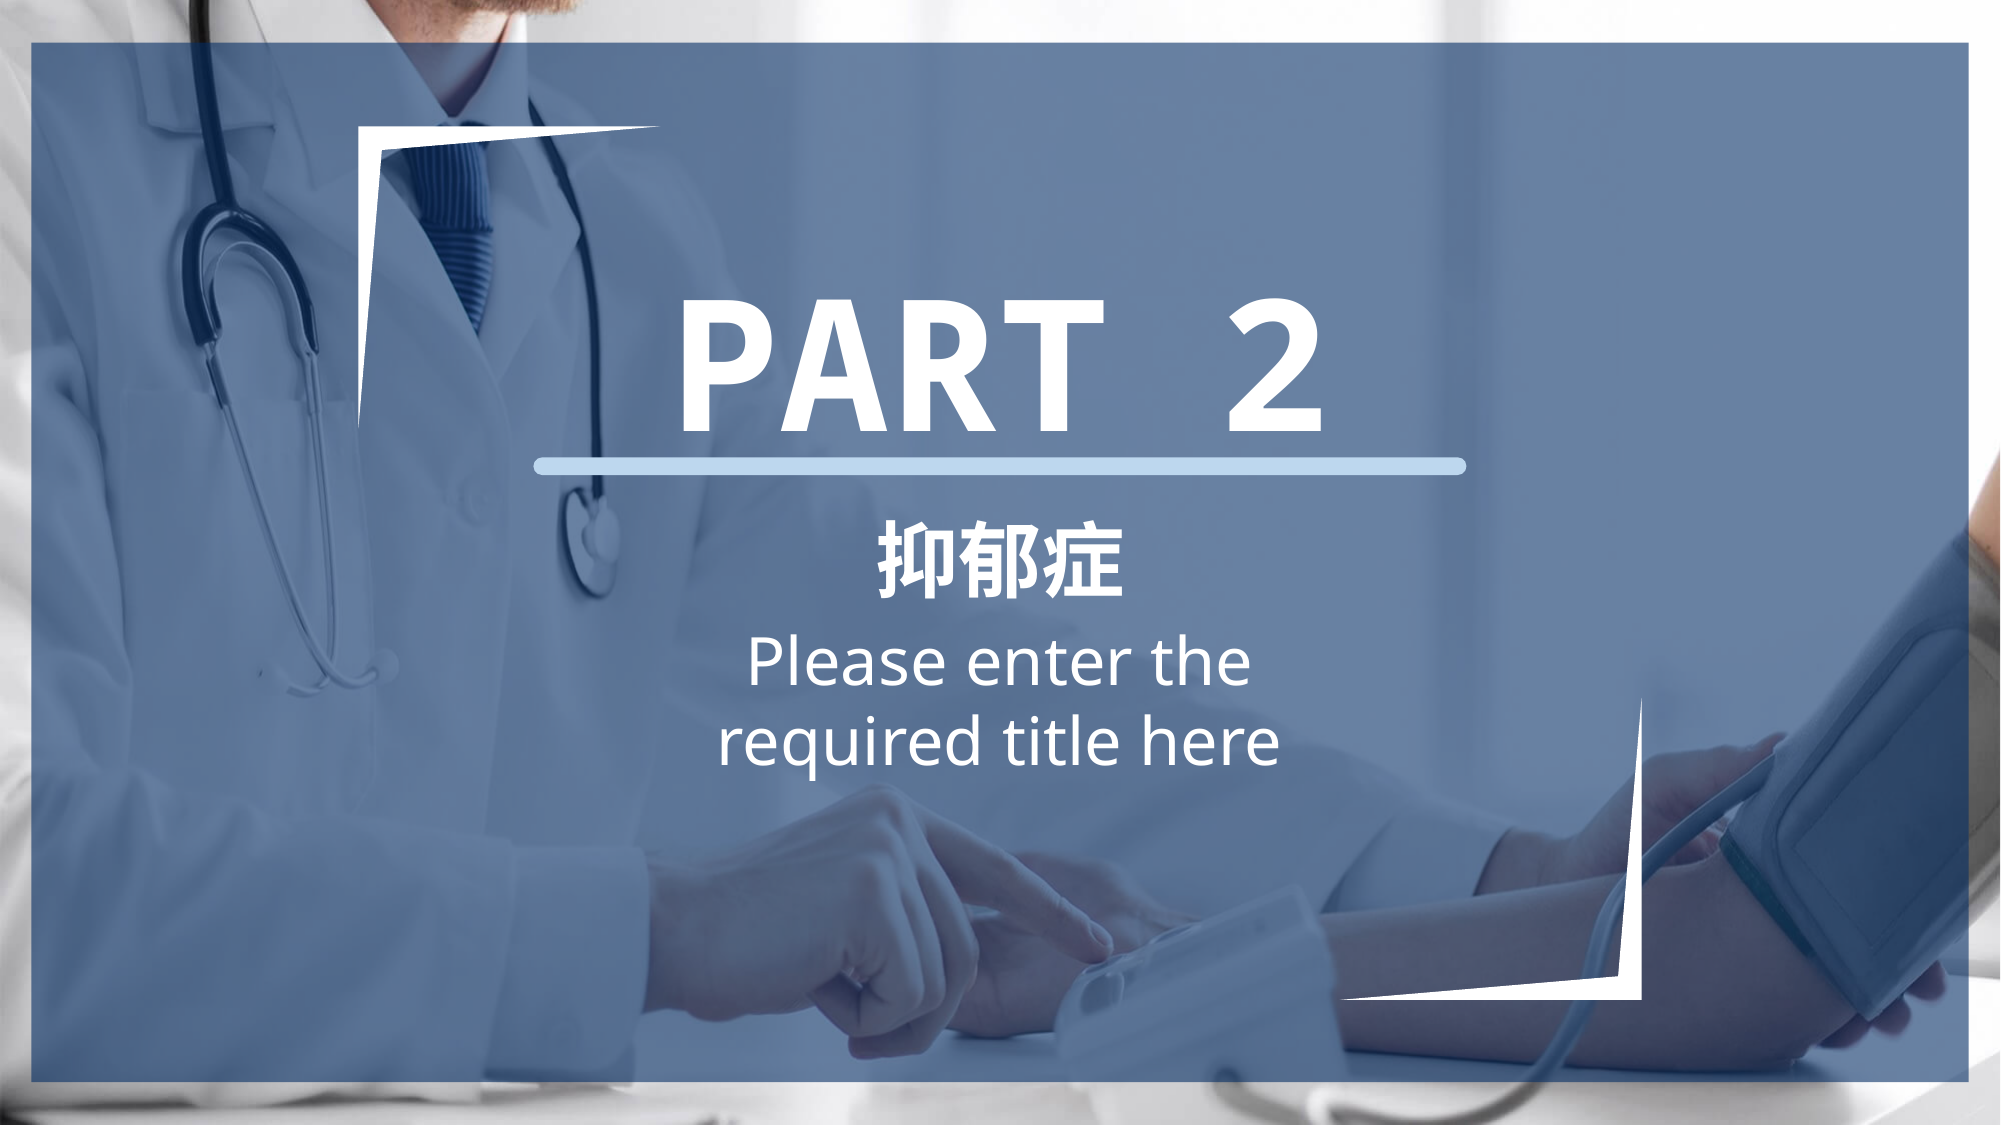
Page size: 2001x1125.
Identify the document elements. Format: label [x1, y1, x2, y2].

text_box [358, 126, 1642, 1000]
text_box [31, 42, 1969, 1083]
picture [0, 0, 2001, 1125]
